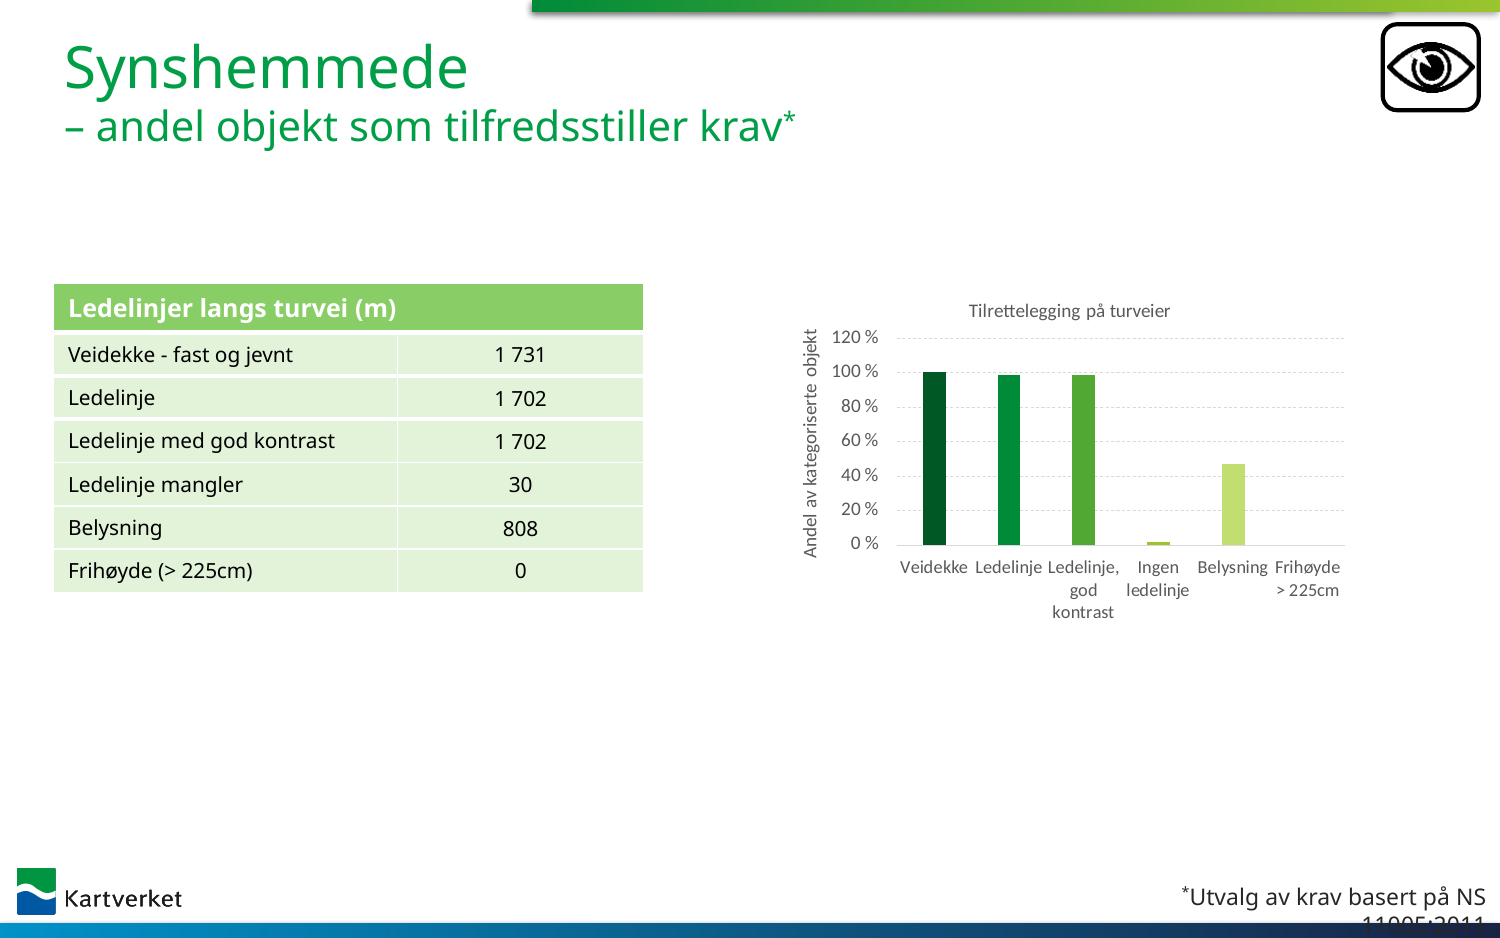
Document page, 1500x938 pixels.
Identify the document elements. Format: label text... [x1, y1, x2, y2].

table_cell Veidekke - fast og jevnt [54, 335, 397, 374]
table_cell 1 702 [398, 378, 643, 417]
table_cell Frihøyde (> 225cm) [54, 550, 397, 592]
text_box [1382, 24, 1480, 111]
table_cell Ledelinje mangler [54, 463, 397, 505]
table_cell 1 731 [398, 335, 643, 374]
text_box Synshemmede – andel objekt som tilfredsstiller krav* [49, 24, 1431, 158]
table_cell 30 [398, 463, 643, 505]
table_cell Ledelinje med god kontrast [54, 421, 397, 462]
table_cell Belysning [54, 507, 397, 548]
table_cell Ledelinje [54, 378, 397, 417]
picture [791, 291, 1348, 630]
table_cell 808 [398, 507, 643, 548]
table_cell 0 [398, 550, 643, 592]
table_cell 1 702 [398, 421, 643, 462]
table_header Ledelinjer langs turvei (m) [54, 284, 643, 330]
text_box *Utvalg av krav basert på NS 11005:2011 [1068, 873, 1500, 938]
